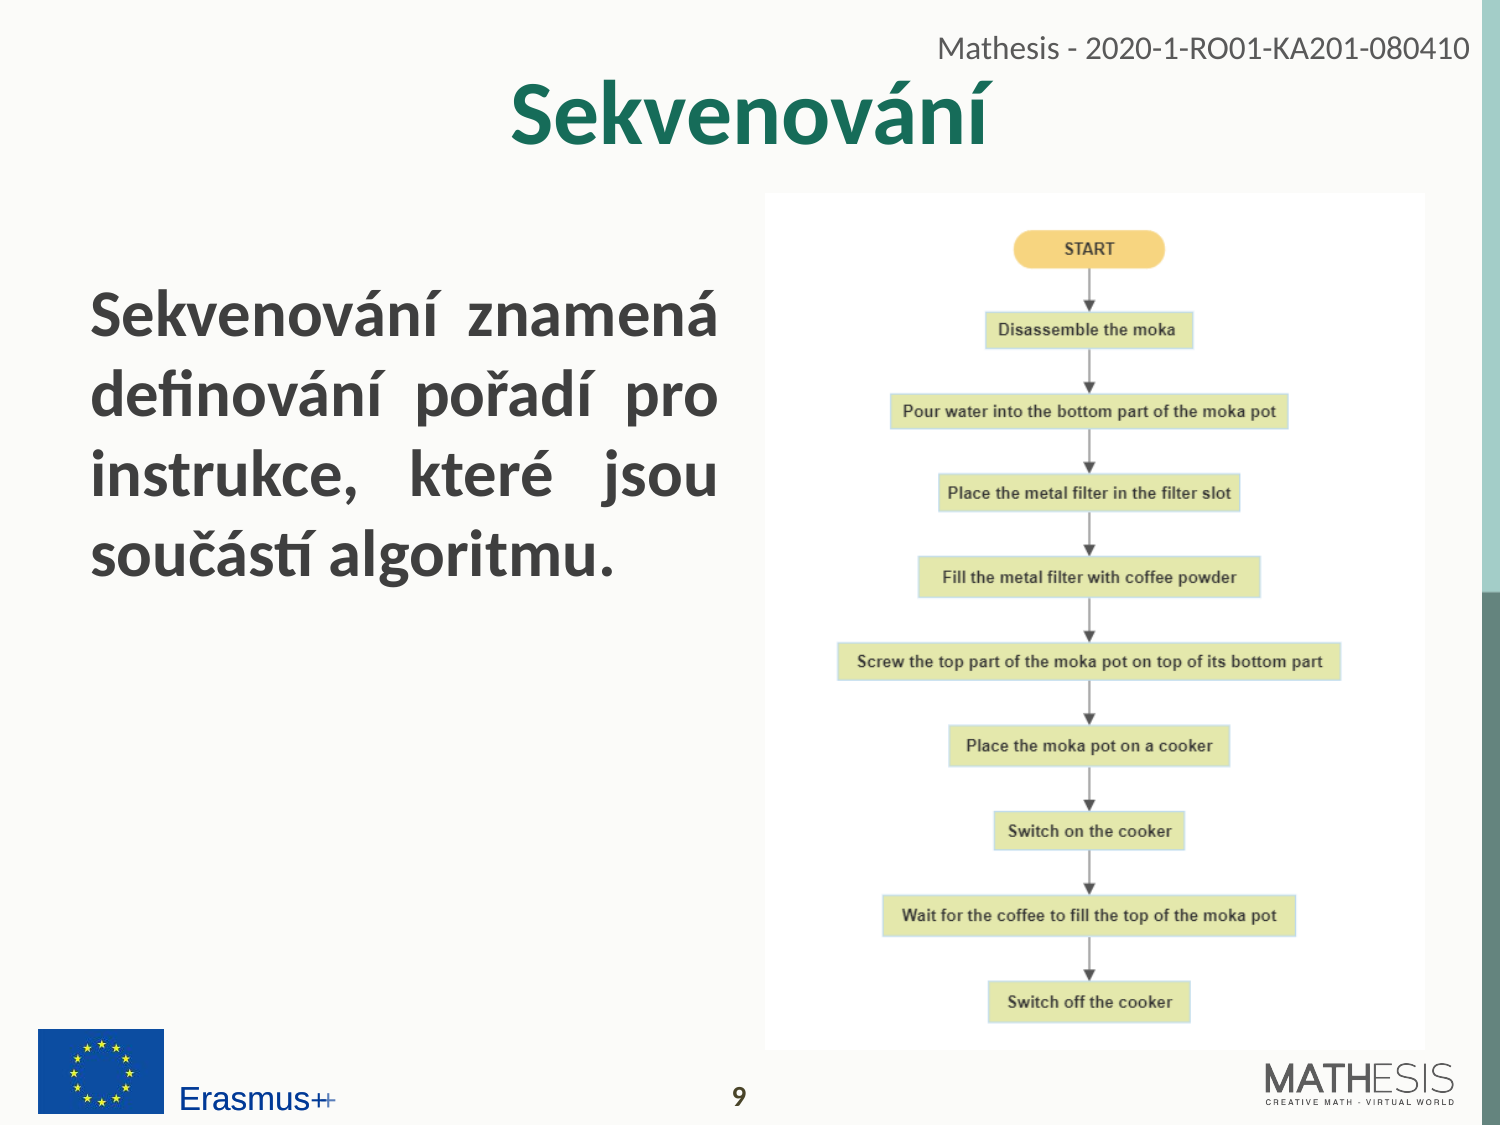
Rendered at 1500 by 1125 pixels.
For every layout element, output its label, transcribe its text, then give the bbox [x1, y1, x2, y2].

picture [38, 1029, 164, 1114]
picture [765, 193, 1426, 1050]
title Sekvenování [75, 45, 1425, 233]
list Sekvenování znamená definování pořadí pro instrukce, které jsou součástí algoritmu. [75, 262, 735, 1005]
